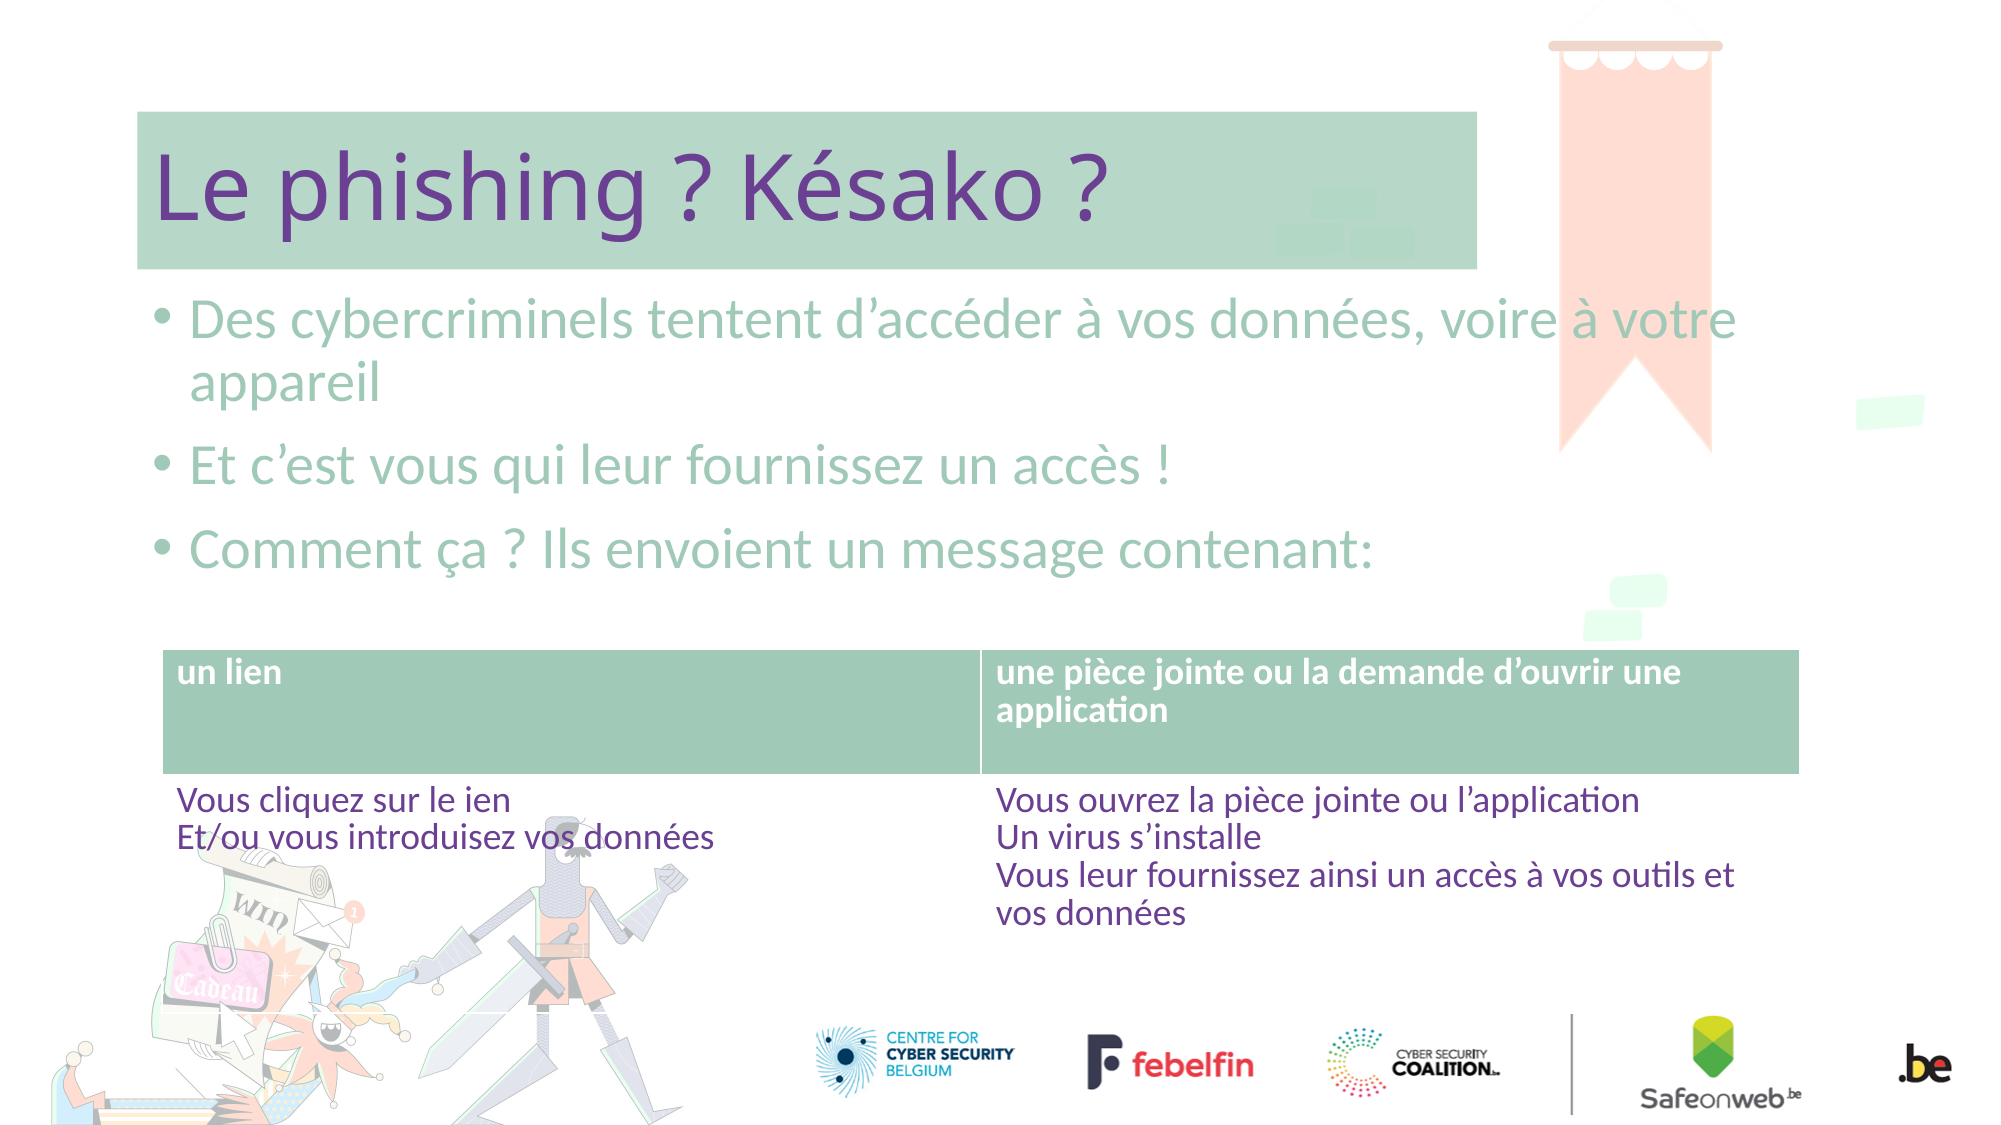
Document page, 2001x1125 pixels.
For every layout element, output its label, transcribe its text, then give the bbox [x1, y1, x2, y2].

table_header une pièce jointe ou la demande d’ouvrir une application [982, 650, 1799, 774]
table_header un lien [163, 650, 980, 774]
table_cell Vous cliquez sur le ien Et/ou vous introduisez vos données [163, 779, 980, 1012]
picture [802, 1013, 2000, 1117]
table_cell Vous ouvrez la pièce jointe ou l’application Un virus s’installe Vous leur fournissez ainsi un accès à vos outils et vos données [982, 779, 1799, 1012]
list Des cybercriminels tentent d’accéder à vos données, voire à votre appareil Et c’est vous qui leur fournissez un accès ! Comment ça ? Ils envoient un message contenant: [137, 280, 1863, 995]
title Le phishing ? Késako ? [137, 111, 1478, 270]
